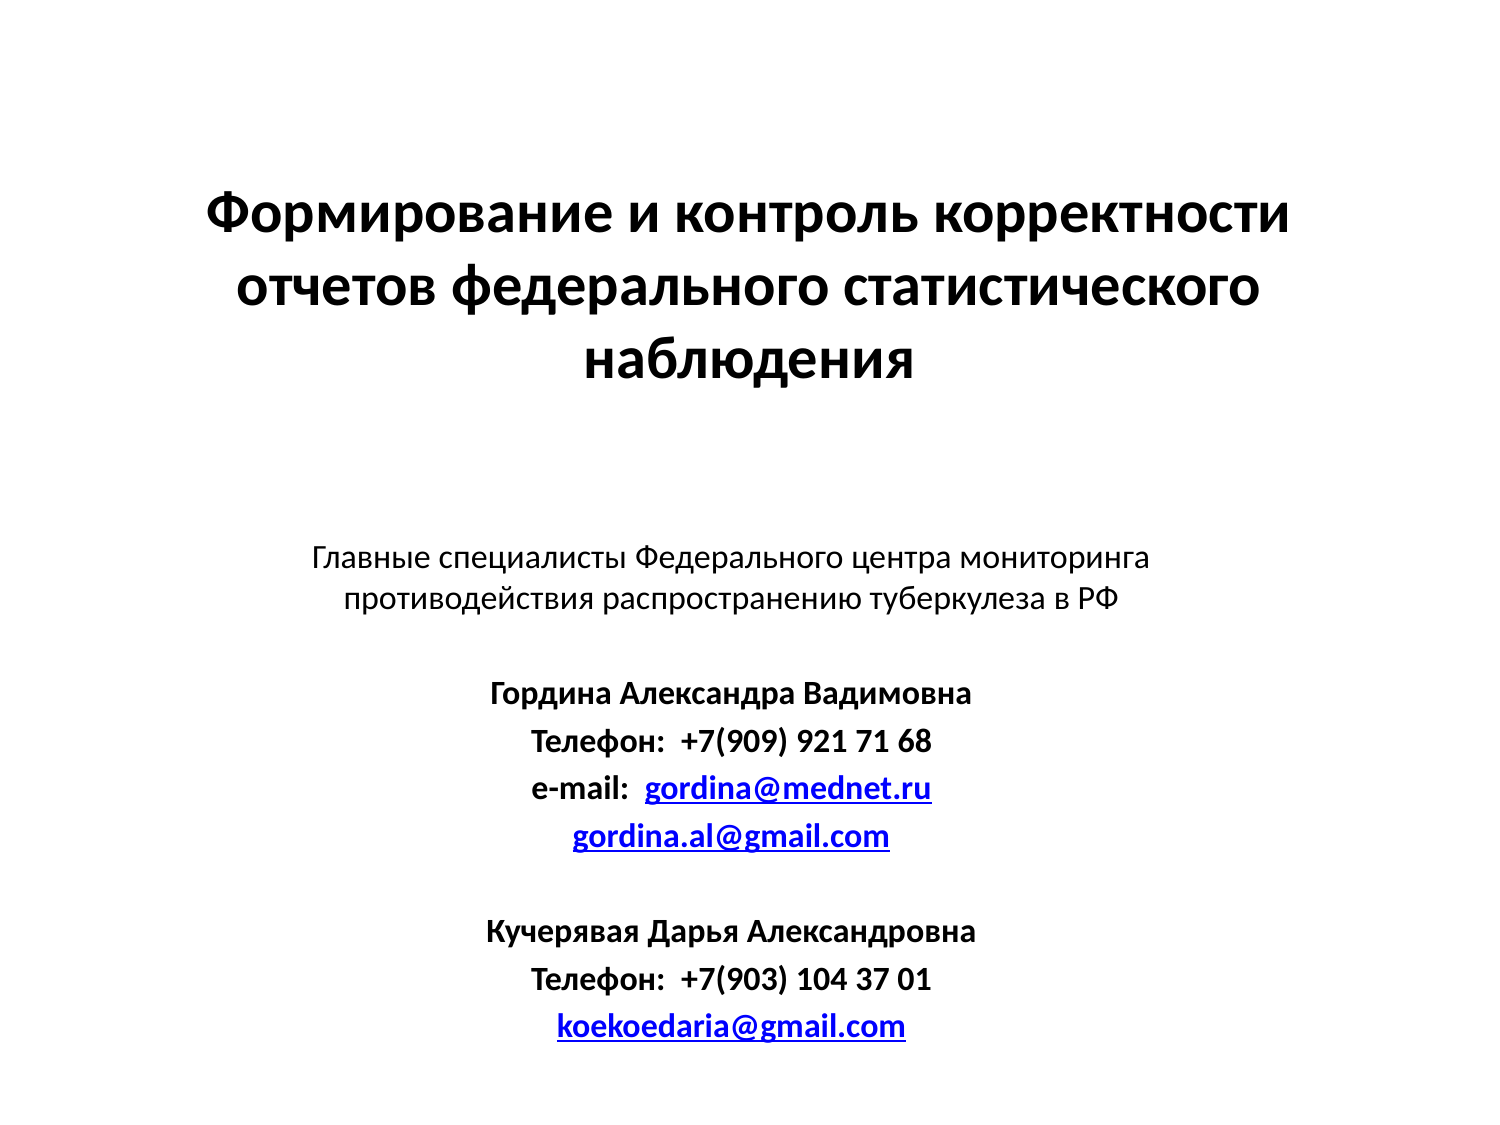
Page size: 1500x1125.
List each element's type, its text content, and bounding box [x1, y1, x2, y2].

title Формирование и контроль корректности отчетов федерального статистического наблюдения [111, 89, 1388, 473]
subtitle Главные специалисты Федерального центра мониторинга противодействия распространению туберкулеза в РФ Гордина Александра Вадимовна Телефон: +7(909) 921 71 68 e-mail: gordina@mednet.ru gordina.al@gmail.com Кучерявая Дарья Александровна Телефон: +7(903) 104 37 01 koekoedaria@gmail.com [206, 526, 1257, 1059]
